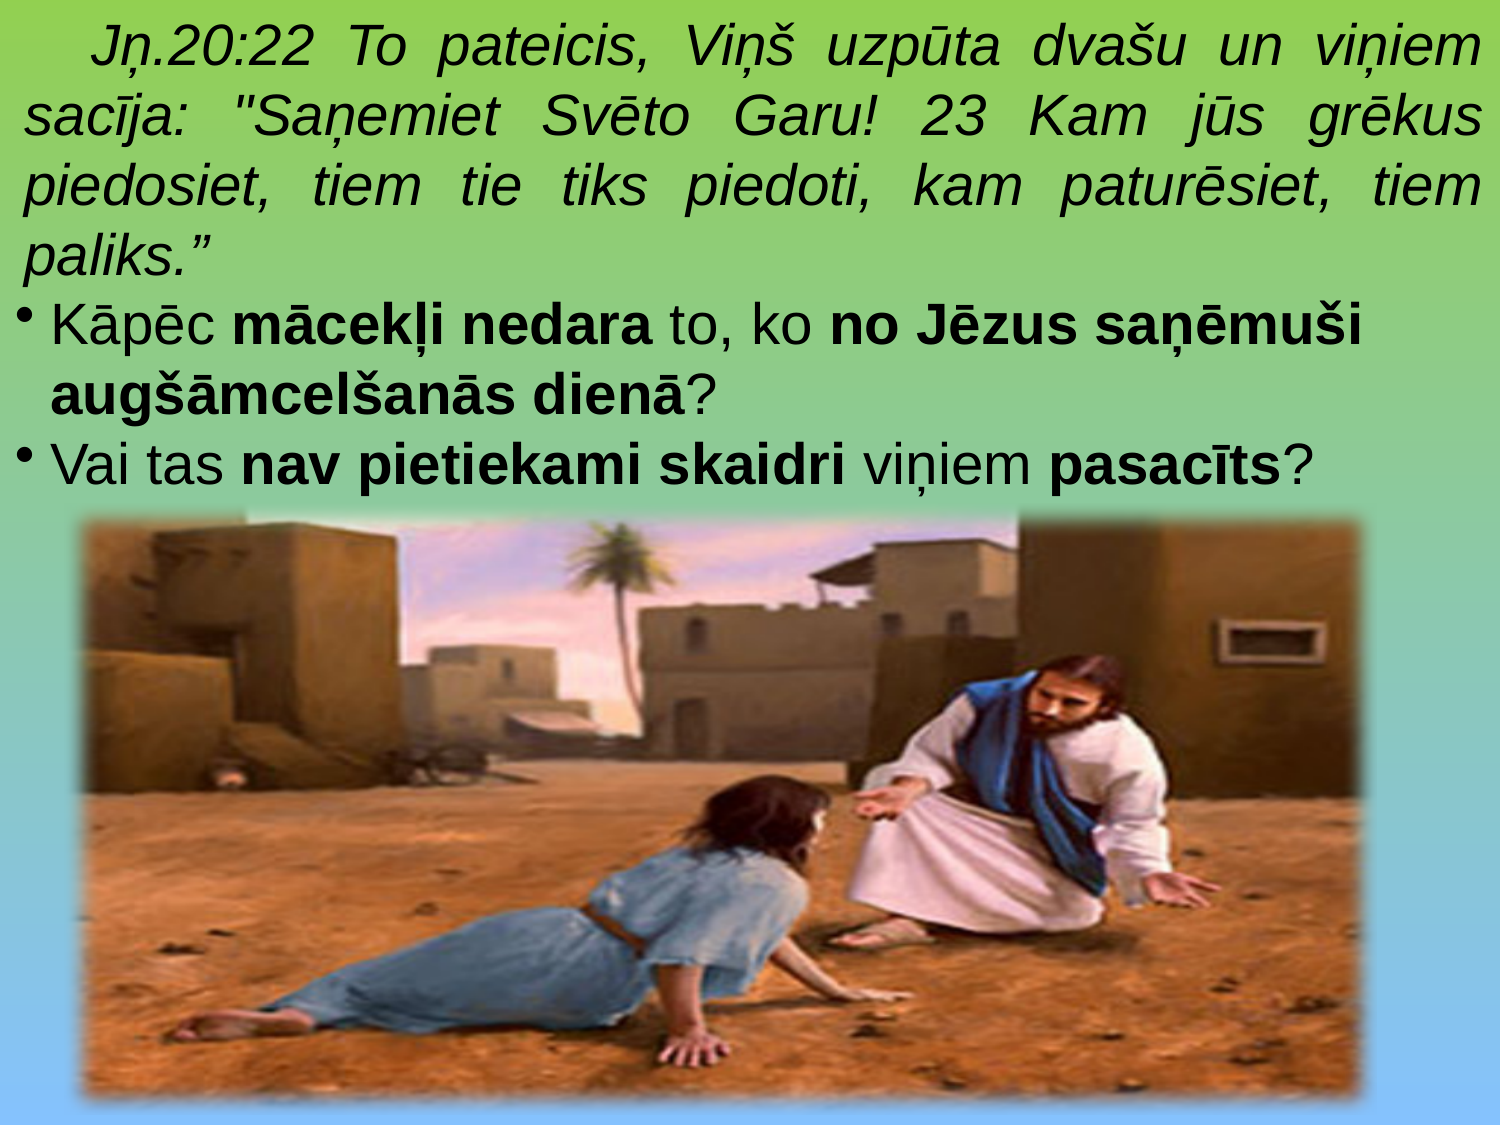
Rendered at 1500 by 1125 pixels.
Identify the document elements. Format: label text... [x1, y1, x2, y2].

list Jņ.20:22 To pateicis, Viņš uzpūta dvašu un viņiem sacīja: "Saņemiet Svēto Garu! 23 Kam jūs grēkus piedosiet, tiem tie tiks piedoti, kam paturēsiet, tiem paliks.” [0, 0, 1500, 256]
picture [64, 503, 1377, 1115]
text_box Kāpēc mācekļi nedara to, ko no Jēzus saņēmuši augšāmcelšanās dienā? Vai tas nav pietiekami skaidri viņiem pasacīts? [0, 278, 1500, 504]
